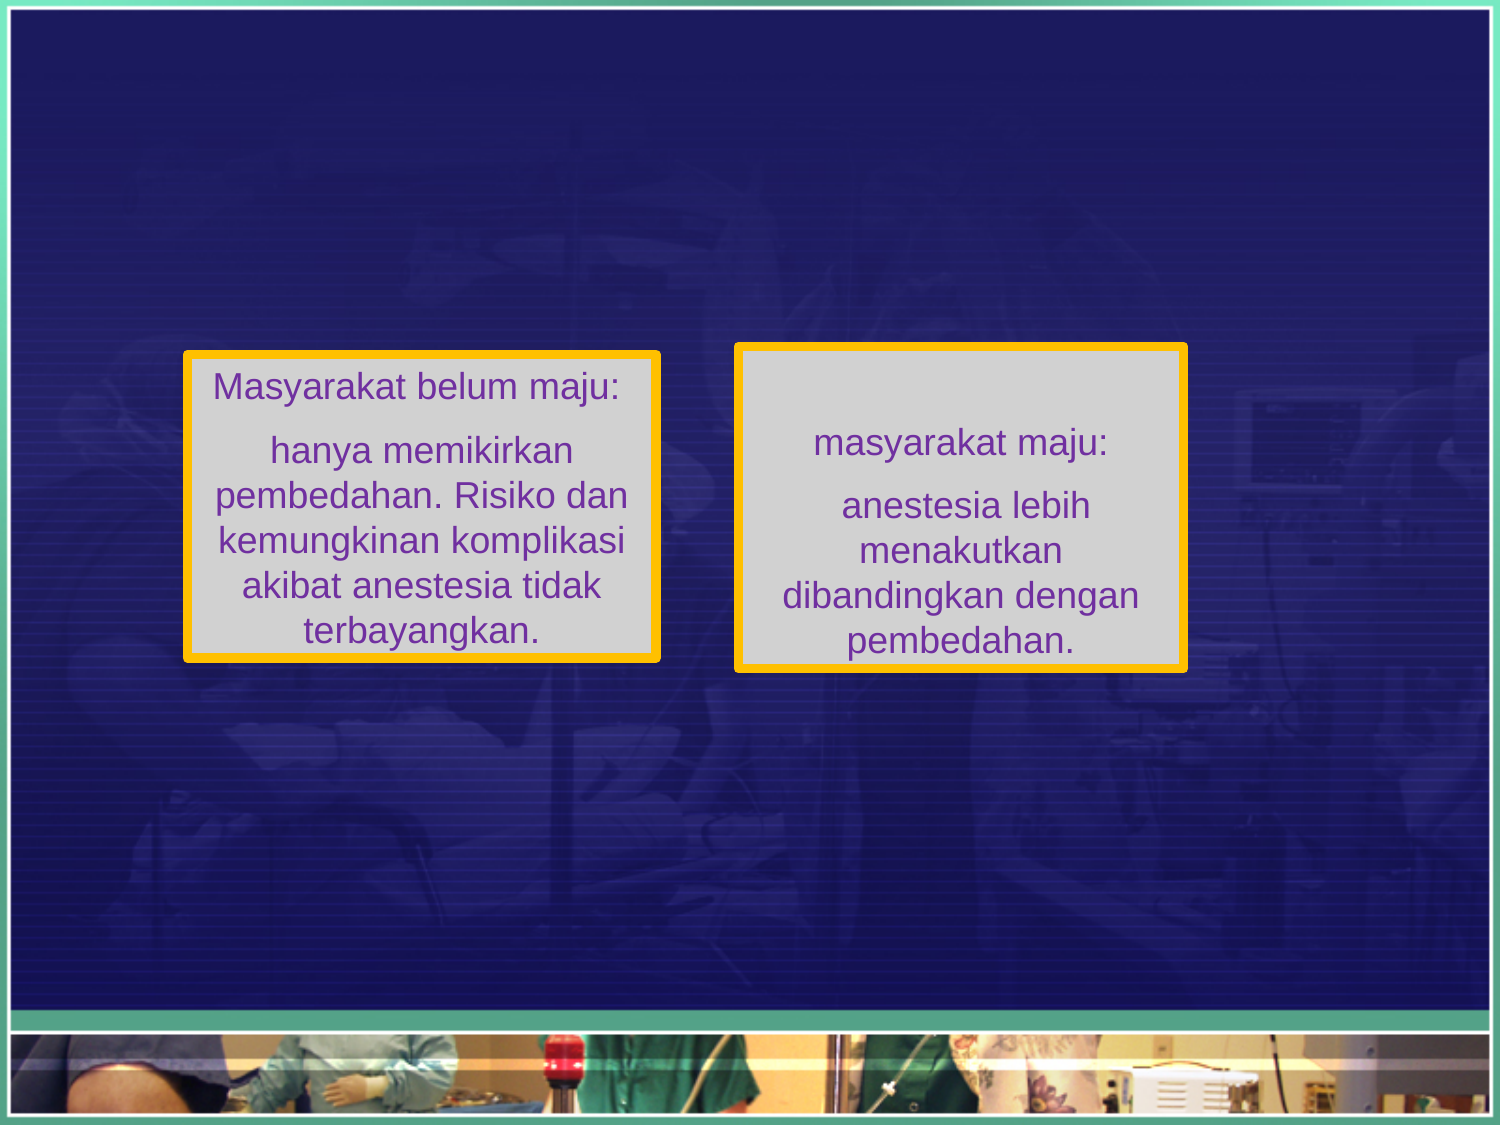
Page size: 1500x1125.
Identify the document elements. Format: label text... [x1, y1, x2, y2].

text_box masyarakat maju: anestesia lebih menakutkan dibandingkan dengan pembedahan. [738, 346, 1184, 669]
picture [0, 0, 1500, 1125]
text_box Masyarakat belum maju: hanya memikirkan pembedahan. Risiko dan kemungkinan komplikasi akibat anestesia tidak terbayangkan. [187, 354, 657, 658]
